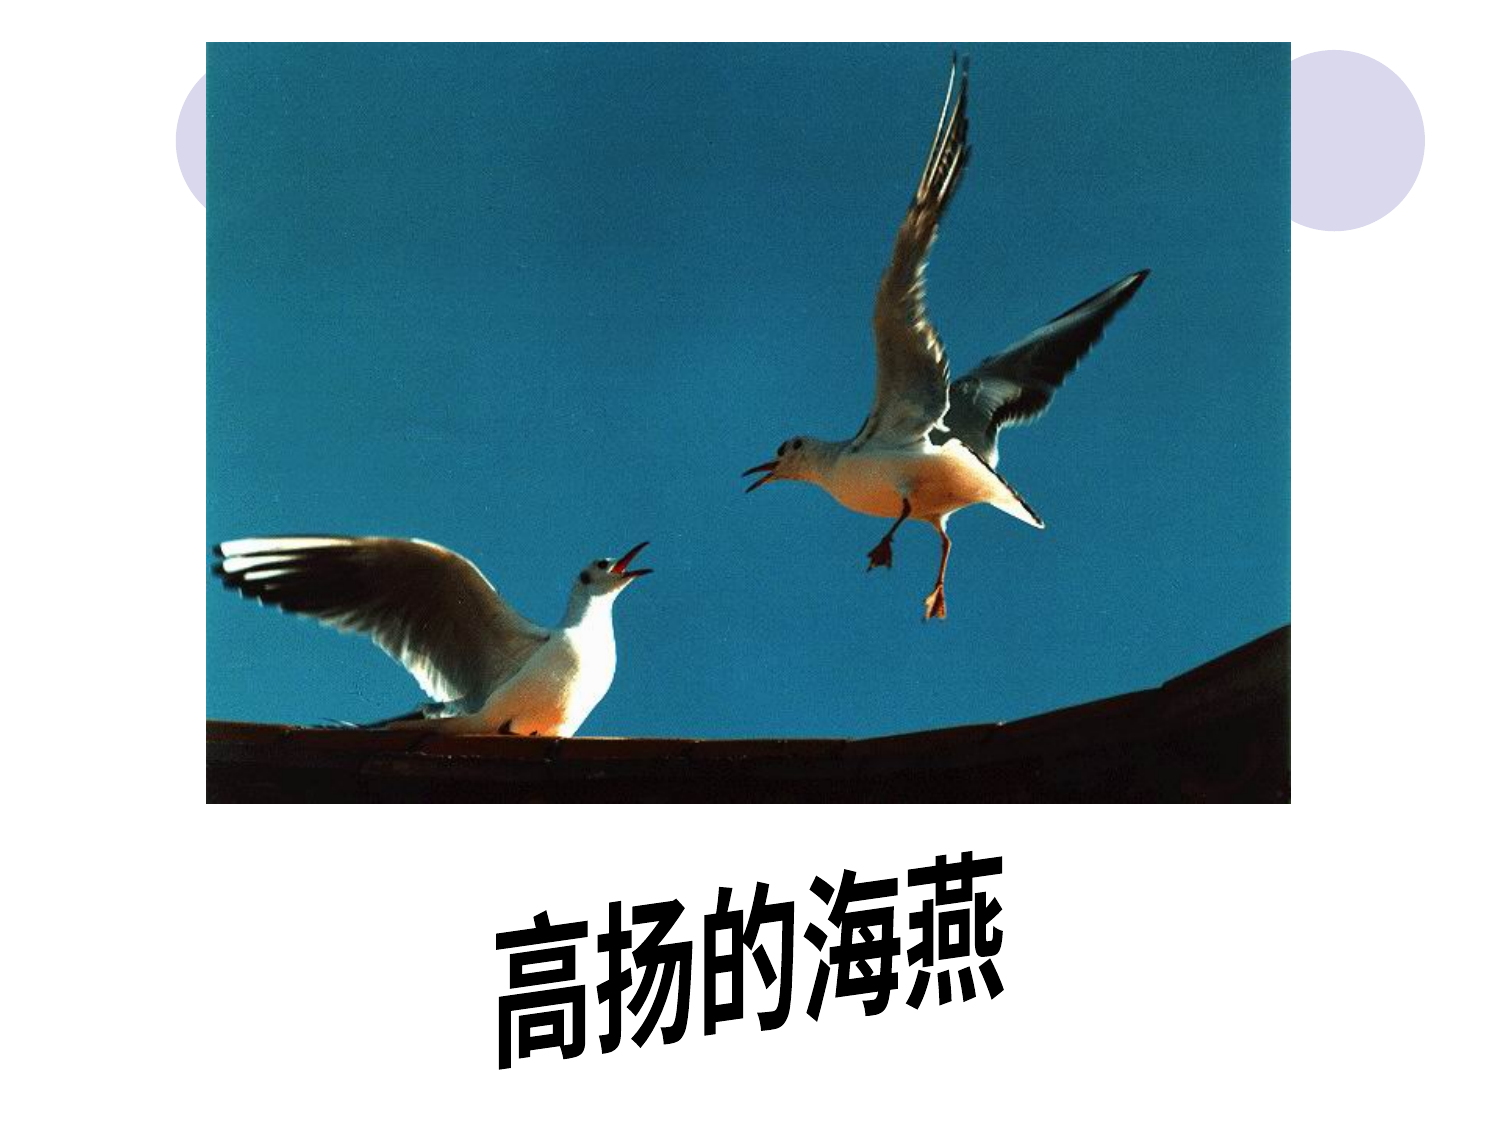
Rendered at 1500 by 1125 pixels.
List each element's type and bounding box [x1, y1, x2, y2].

picture [206, 42, 1291, 804]
